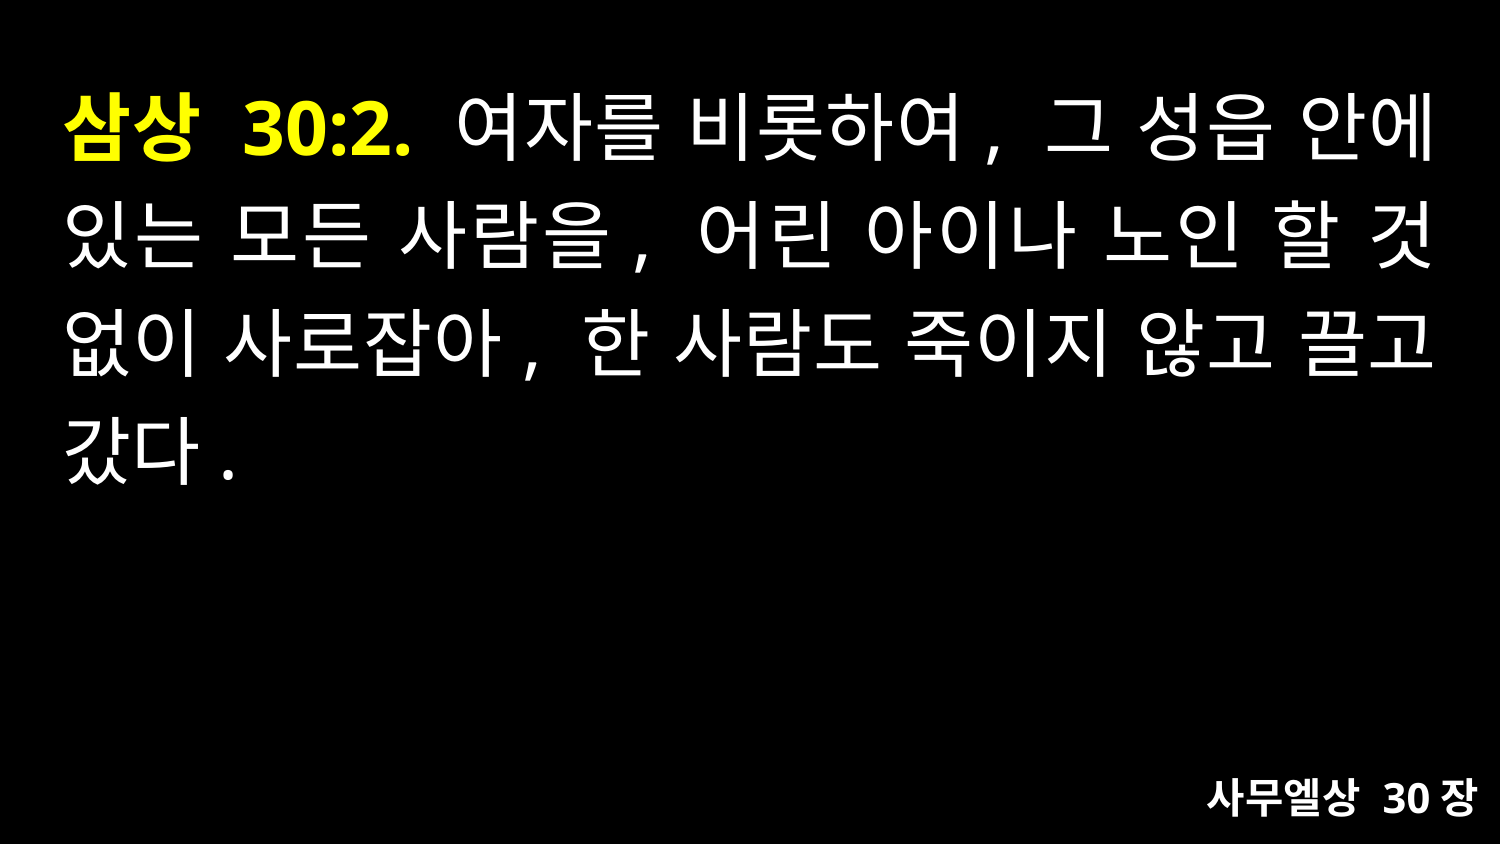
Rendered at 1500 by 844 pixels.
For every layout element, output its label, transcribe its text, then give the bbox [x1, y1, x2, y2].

subtitle 사무엘상 30장 [916, 770, 1500, 844]
title 삼상 30:2. 여자를 비롯하여, 그 성읍 안에 있는 모든 사람을, 어린 아이나 노인 할 것 없이 사로잡아, 한 사람도 죽이지 않고 끌고 갔다. [0, 0, 1500, 844]
